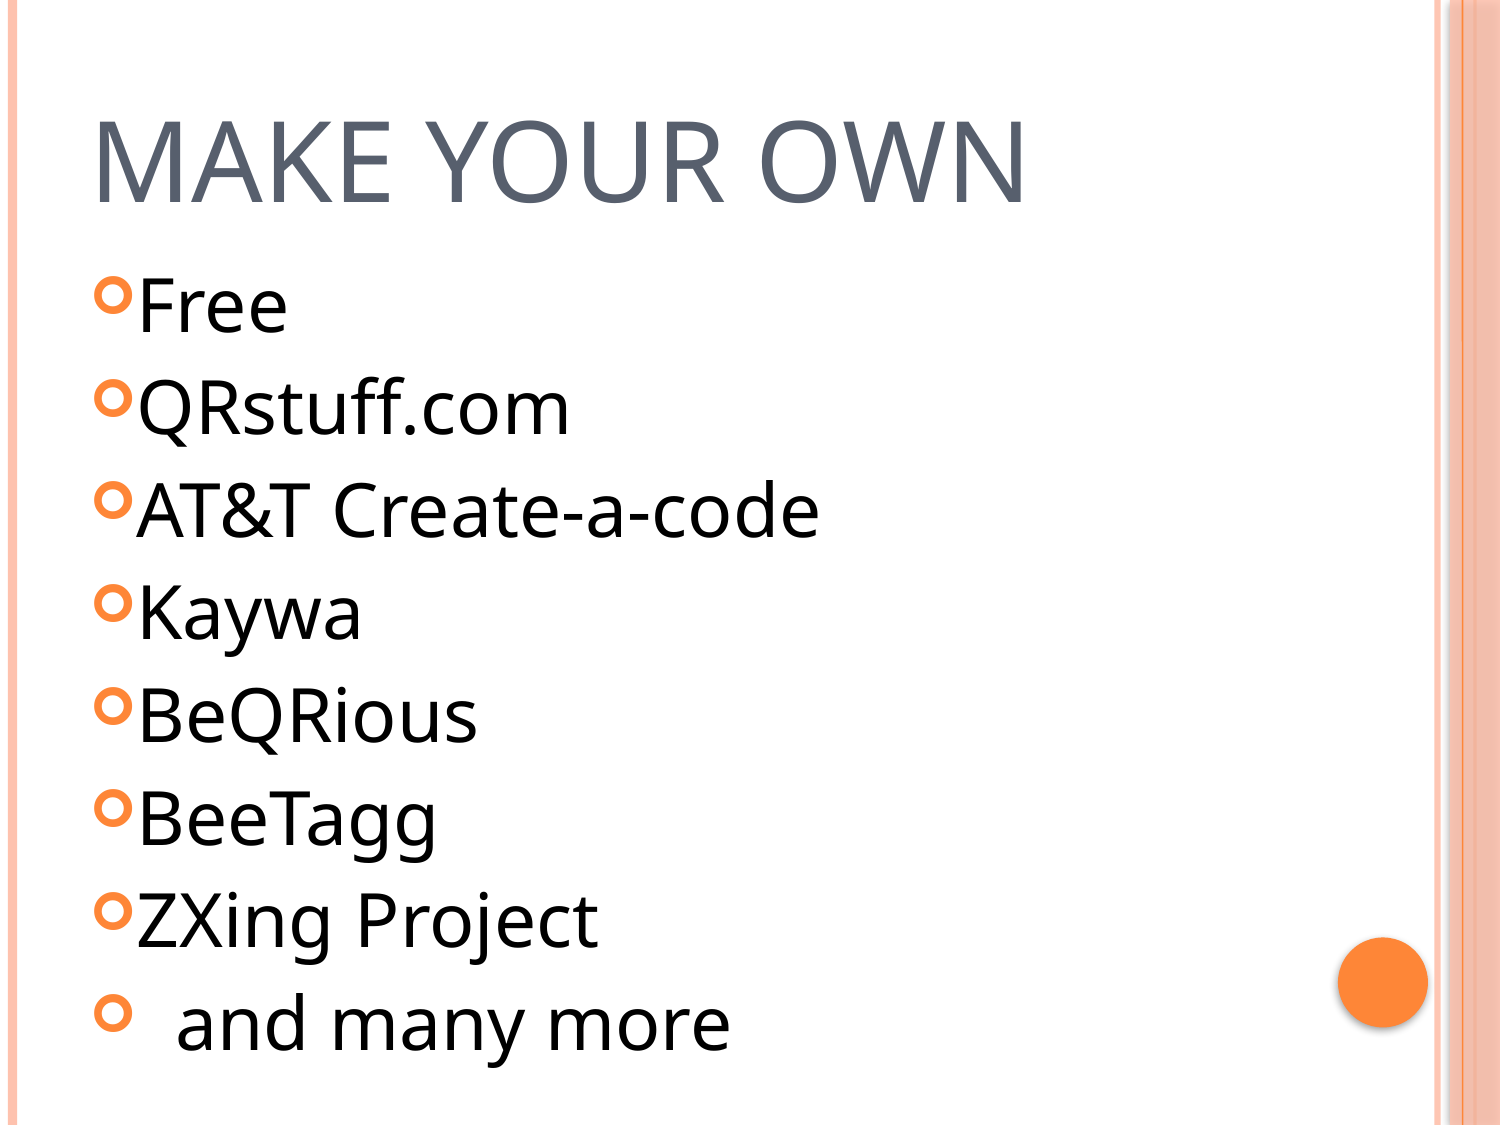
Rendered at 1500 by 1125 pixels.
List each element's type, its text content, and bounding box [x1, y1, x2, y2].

list Free QRstuff.com AT&T Create-a-code Kaywa BeQRious BeeTagg ZXing Project and many more [75, 249, 1300, 1050]
title Make your own [75, 45, 1300, 233]
